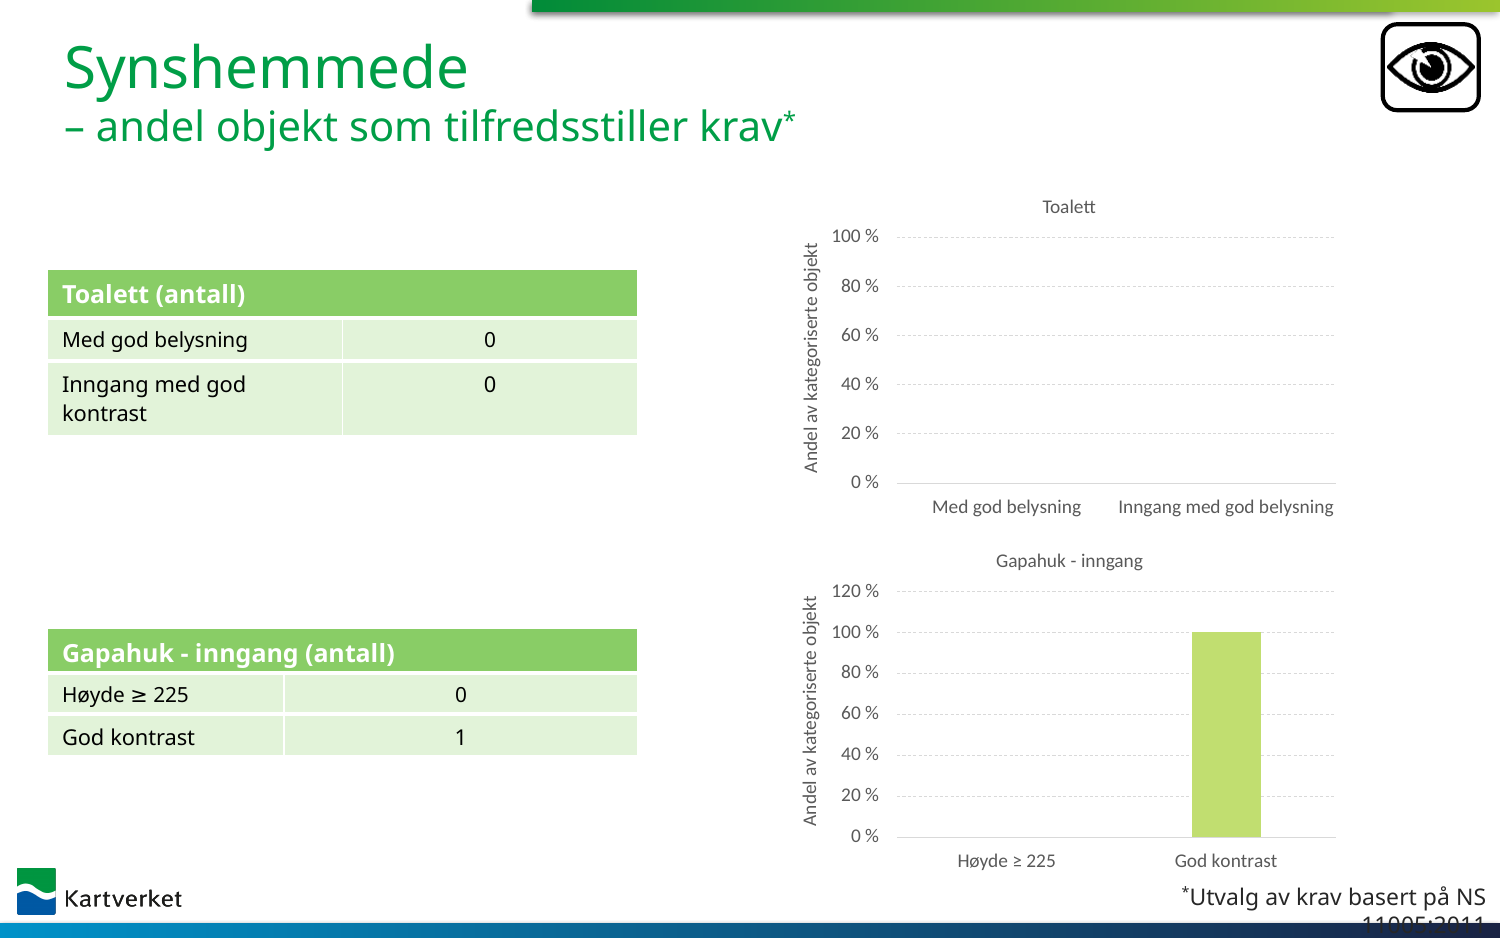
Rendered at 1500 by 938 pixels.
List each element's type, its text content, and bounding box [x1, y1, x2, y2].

table_cell 0 [343, 363, 637, 435]
table_cell Inngang med god kontrast [48, 363, 342, 435]
table_header Toalett (antall) [48, 270, 637, 316]
table_cell Høyde ≥ 225 [48, 675, 283, 712]
text_box *Utvalg av krav basert på NS 11005:2011 [1068, 873, 1500, 938]
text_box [1382, 24, 1480, 111]
table_cell 0 [343, 320, 637, 359]
table_header Gapahuk - inngang (antall) [48, 629, 637, 671]
picture [791, 187, 1348, 526]
table_cell Med god belysning [48, 320, 342, 359]
table_cell 0 [285, 675, 637, 712]
table_cell 1 [285, 716, 637, 755]
text_box Synshemmede – andel objekt som tilfredsstiller krav* [49, 24, 1431, 158]
picture [791, 541, 1348, 880]
table_cell God kontrast [48, 716, 283, 755]
